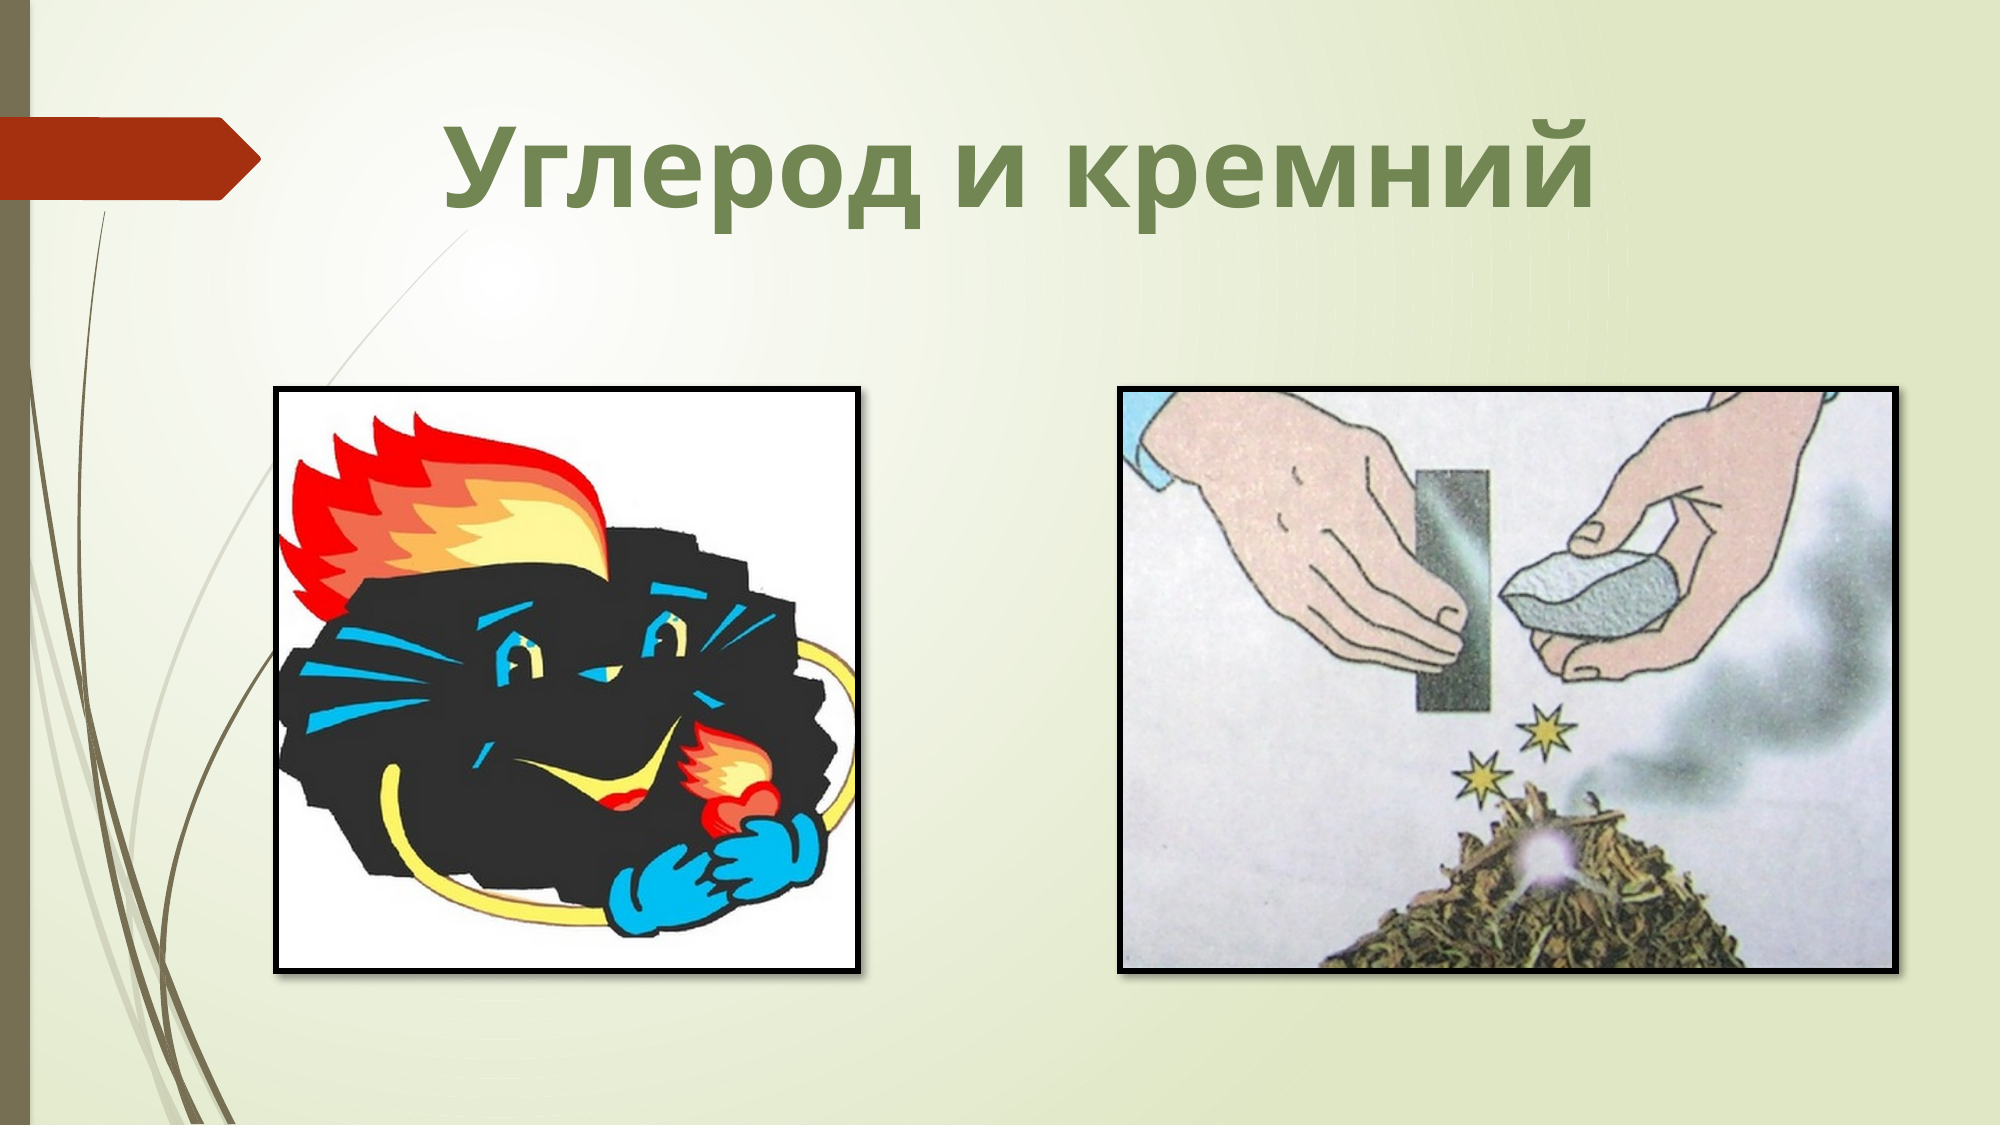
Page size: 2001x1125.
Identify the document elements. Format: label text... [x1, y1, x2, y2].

picture [279, 392, 856, 969]
text_box Углерод и кремний [427, 87, 1616, 238]
picture [1122, 391, 1893, 969]
